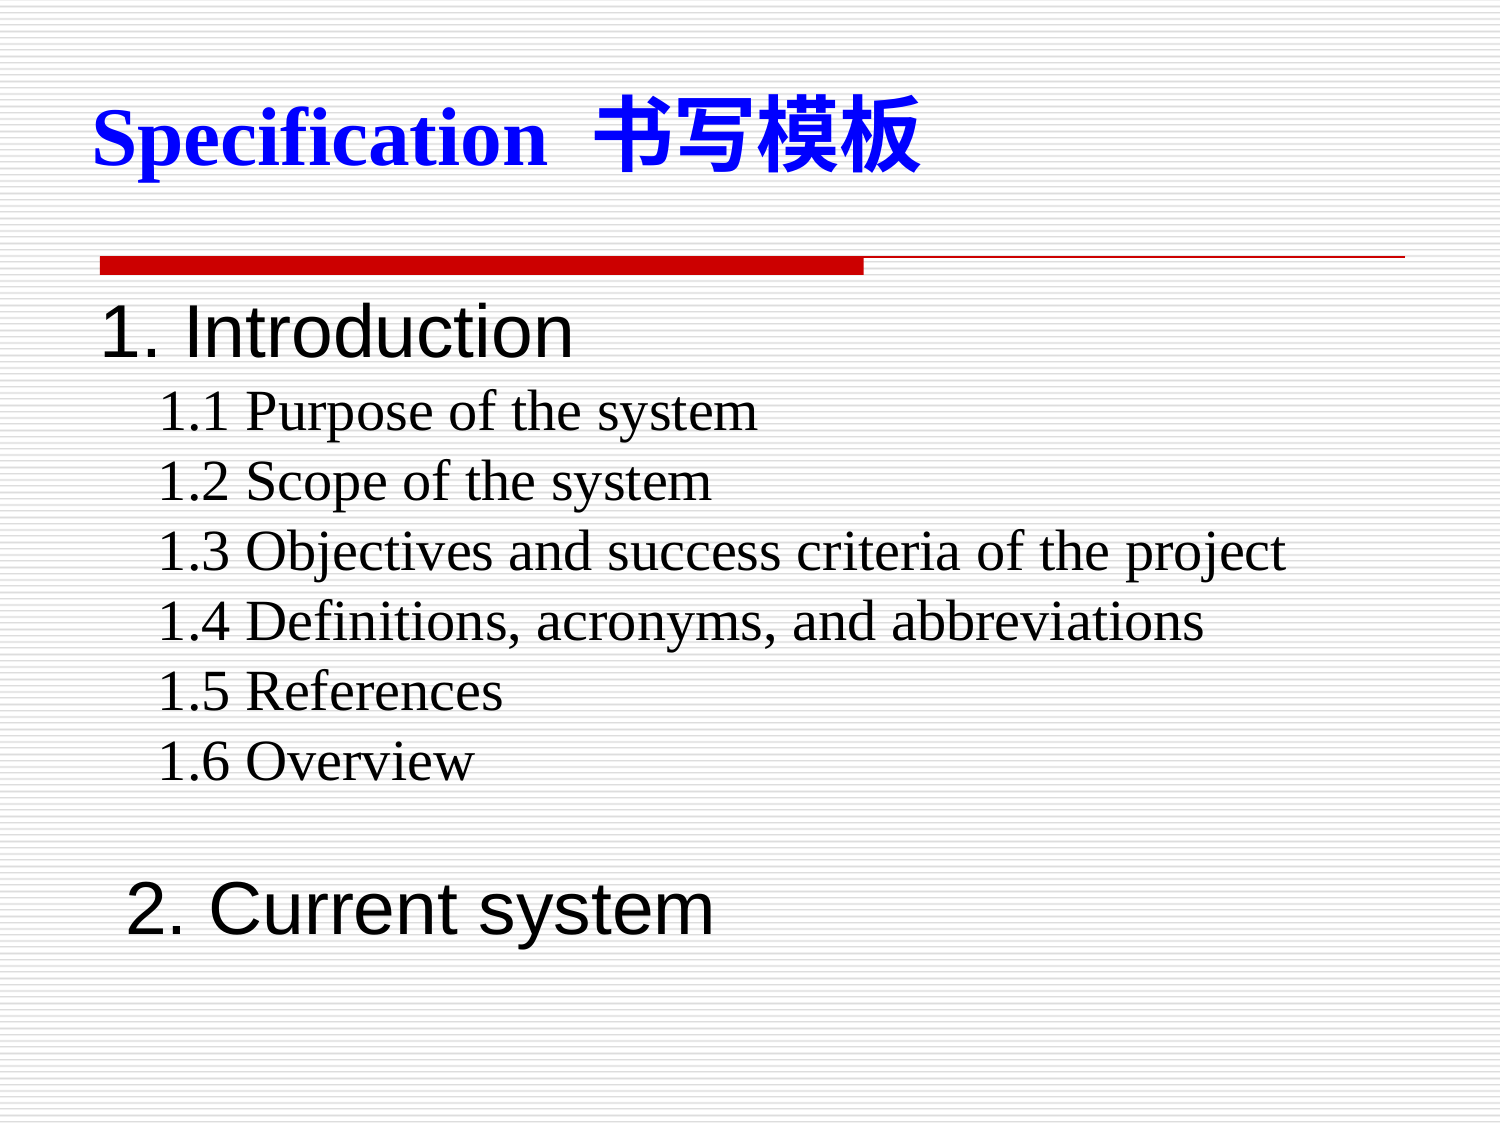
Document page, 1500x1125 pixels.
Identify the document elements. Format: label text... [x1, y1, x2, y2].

text_box 1. Introduction 1.1 Purpose of the system 1.2 Scope of the system 1.3 Objectives and success criteria of the project 1.4 Definitions, acronyms, and abbreviations 1.5 References 1.6 Overview [100, 282, 1288, 793]
picture [0, 0, 1500, 1125]
text_box 2. Current system [124, 842, 743, 953]
text_box Specification 书写模板 [91, 82, 924, 183]
